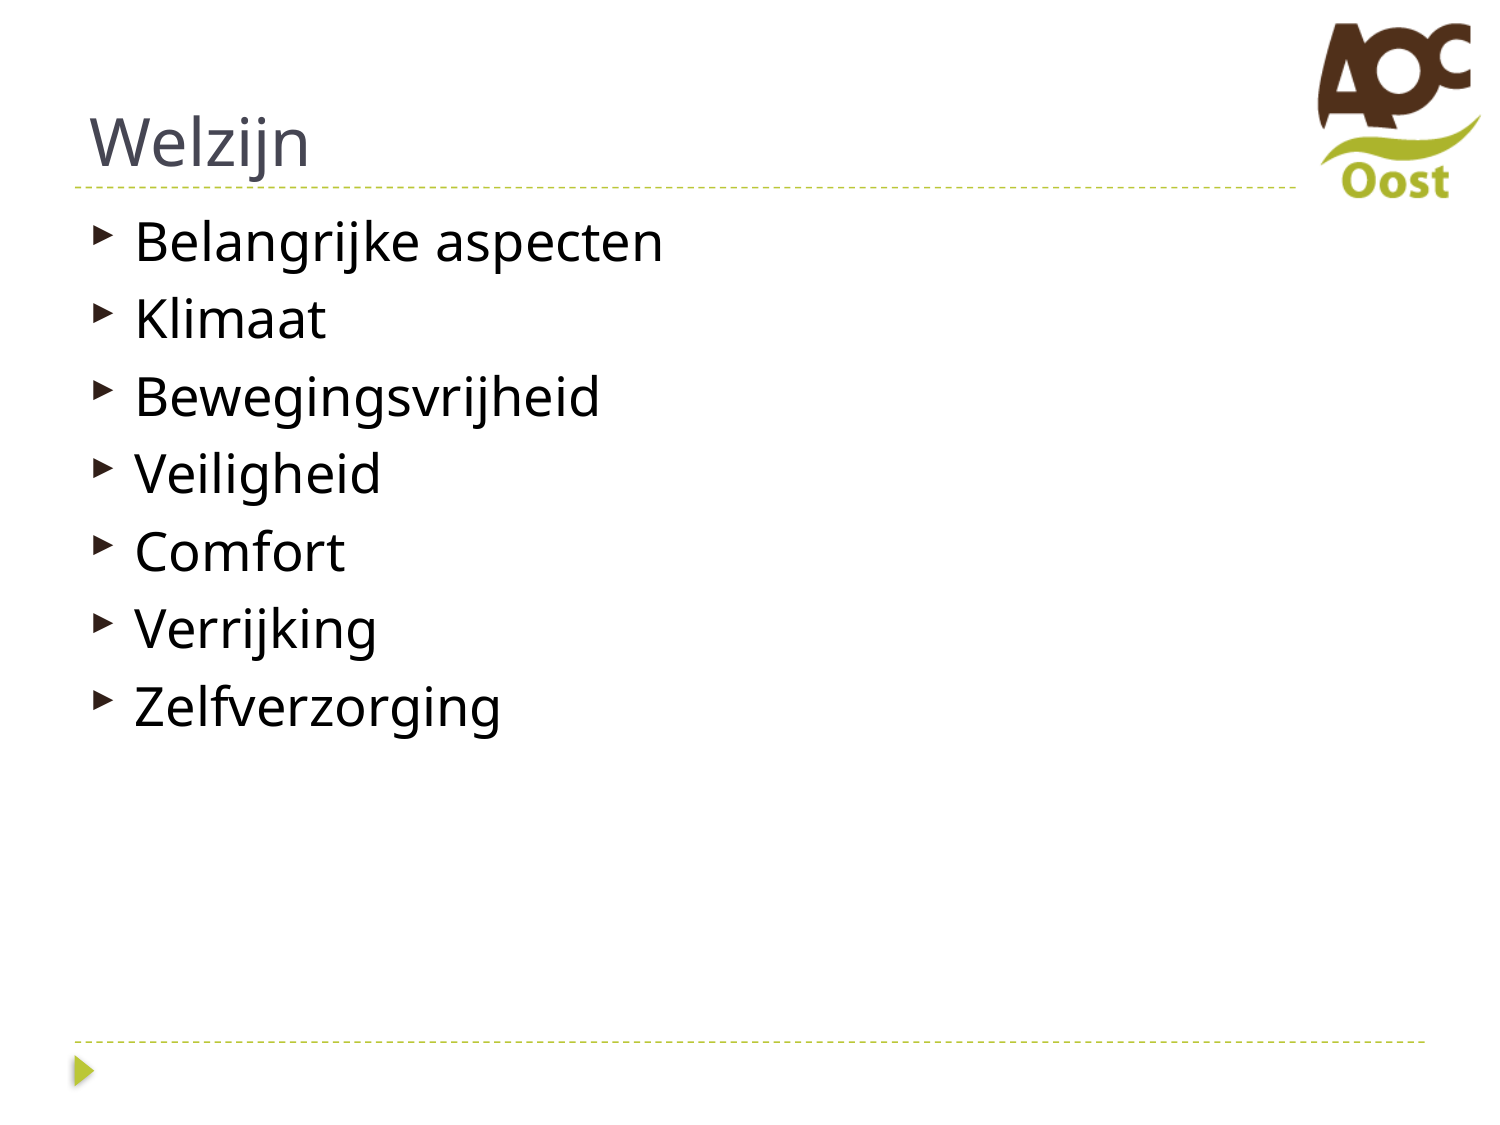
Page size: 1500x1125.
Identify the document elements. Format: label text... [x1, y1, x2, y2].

list Belangrijke aspecten Klimaat Bewegingsvrijheid Veiligheid Comfort Verrijking Zelfverzorging [75, 200, 1425, 1010]
picture [1298, 0, 1500, 229]
title Welzijn [75, 24, 1293, 188]
